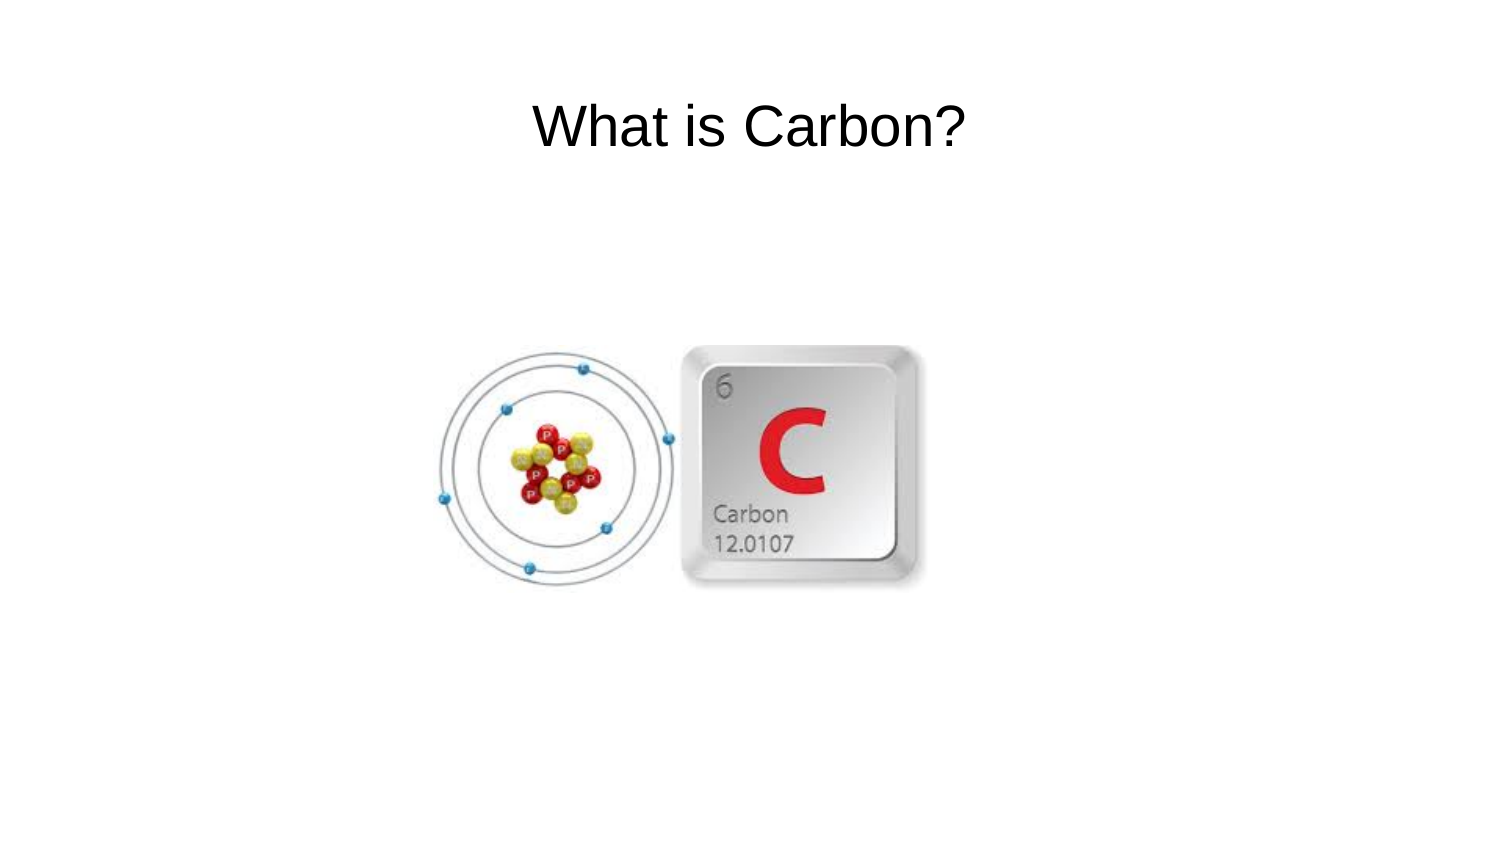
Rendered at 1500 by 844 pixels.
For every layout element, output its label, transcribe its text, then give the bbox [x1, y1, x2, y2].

title What is Carbon? [51, 72, 1449, 167]
picture [433, 345, 931, 593]
